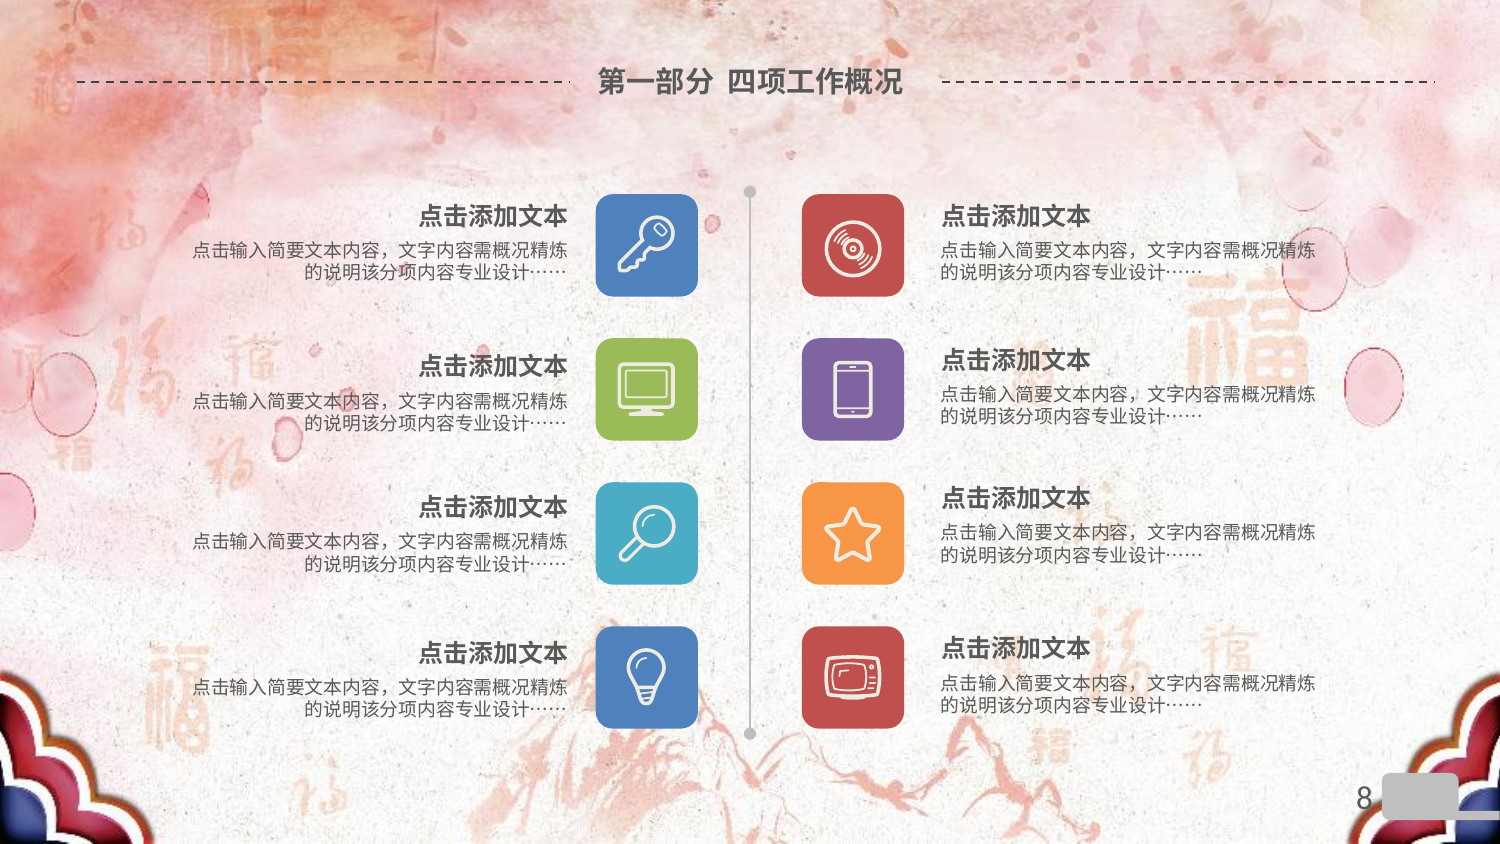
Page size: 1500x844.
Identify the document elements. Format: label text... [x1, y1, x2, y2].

text_box 点击输入简要文本内容，文字内容需概况精炼的说明该分项内容专业设计…… [177, 382, 582, 442]
text_box 点击添加文本 [403, 343, 584, 389]
text_box 点击输入简要文本内容，文字内容需概况精炼的说明该分项内容专业设计…… [926, 231, 1331, 292]
text_box 点击添加文本 [403, 484, 584, 529]
text_box 点击输入简要文本内容，文字内容需概况精炼的说明该分项内容专业设计…… [926, 513, 1331, 574]
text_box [801, 482, 905, 585]
text_box 点击添加文本 [927, 336, 1107, 375]
text_box 点击输入简要文本内容，文字内容需概况精炼的说明该分项内容专业设计…… [926, 663, 1331, 724]
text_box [595, 626, 699, 729]
text_box 点击输入简要文本内容，文字内容需概况精炼的说明该分项内容专业设计…… [177, 231, 582, 292]
title 第一部分 四项工作概况 [18, 52, 1483, 110]
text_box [595, 482, 699, 585]
text_box 点击输入简要文本内容，文字内容需概况精炼的说明该分项内容专业设计…… [177, 522, 582, 583]
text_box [801, 626, 905, 729]
picture [0, 0, 1500, 844]
text_box 点击添加文本 [927, 475, 1107, 513]
text_box 点击输入简要文本内容，文字内容需概况精炼的说明该分项内容专业设计…… [177, 668, 582, 728]
text_box 点击添加文本 [403, 192, 584, 238]
text_box 点击添加文本 [927, 192, 1107, 231]
text_box 点击输入简要文本内容，文字内容需概况精炼的说明该分项内容专业设计…… [926, 375, 1331, 436]
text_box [801, 338, 905, 441]
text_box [595, 193, 699, 297]
text_box 点击添加文本 [927, 625, 1107, 663]
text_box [801, 193, 905, 297]
text_box 点击添加文本 [403, 629, 584, 675]
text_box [595, 338, 699, 441]
